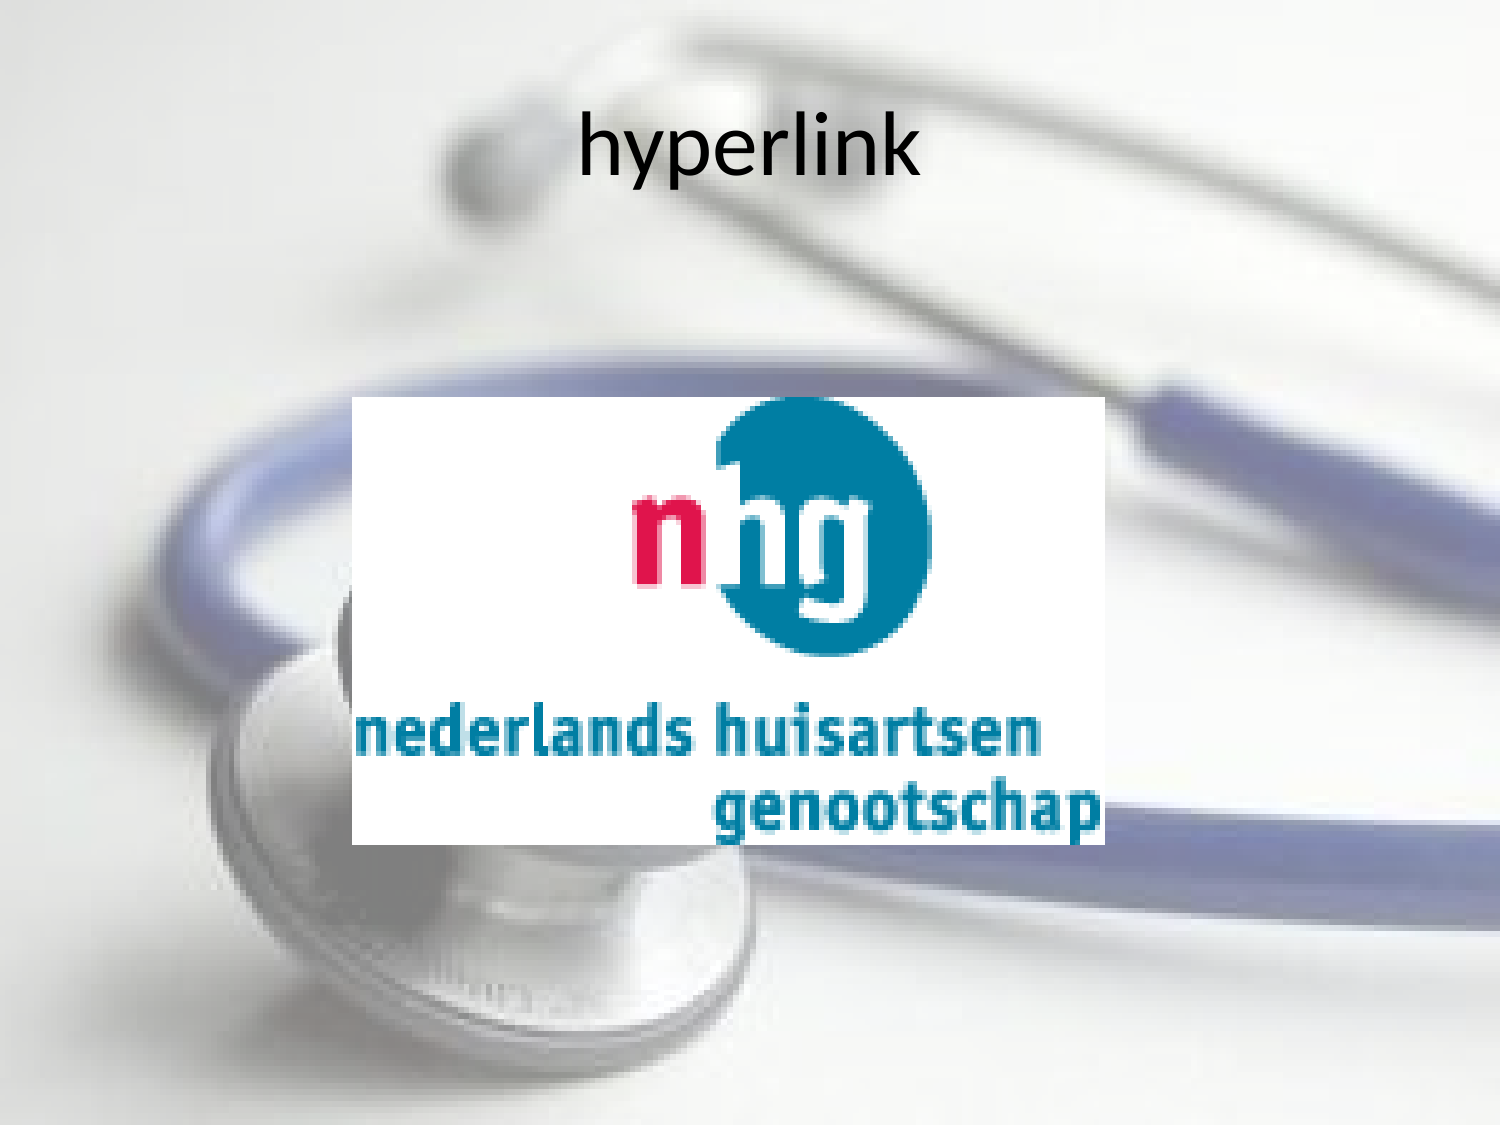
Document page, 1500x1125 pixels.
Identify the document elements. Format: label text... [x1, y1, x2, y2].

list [351, 396, 1105, 845]
title hyperlink [75, 45, 1425, 233]
